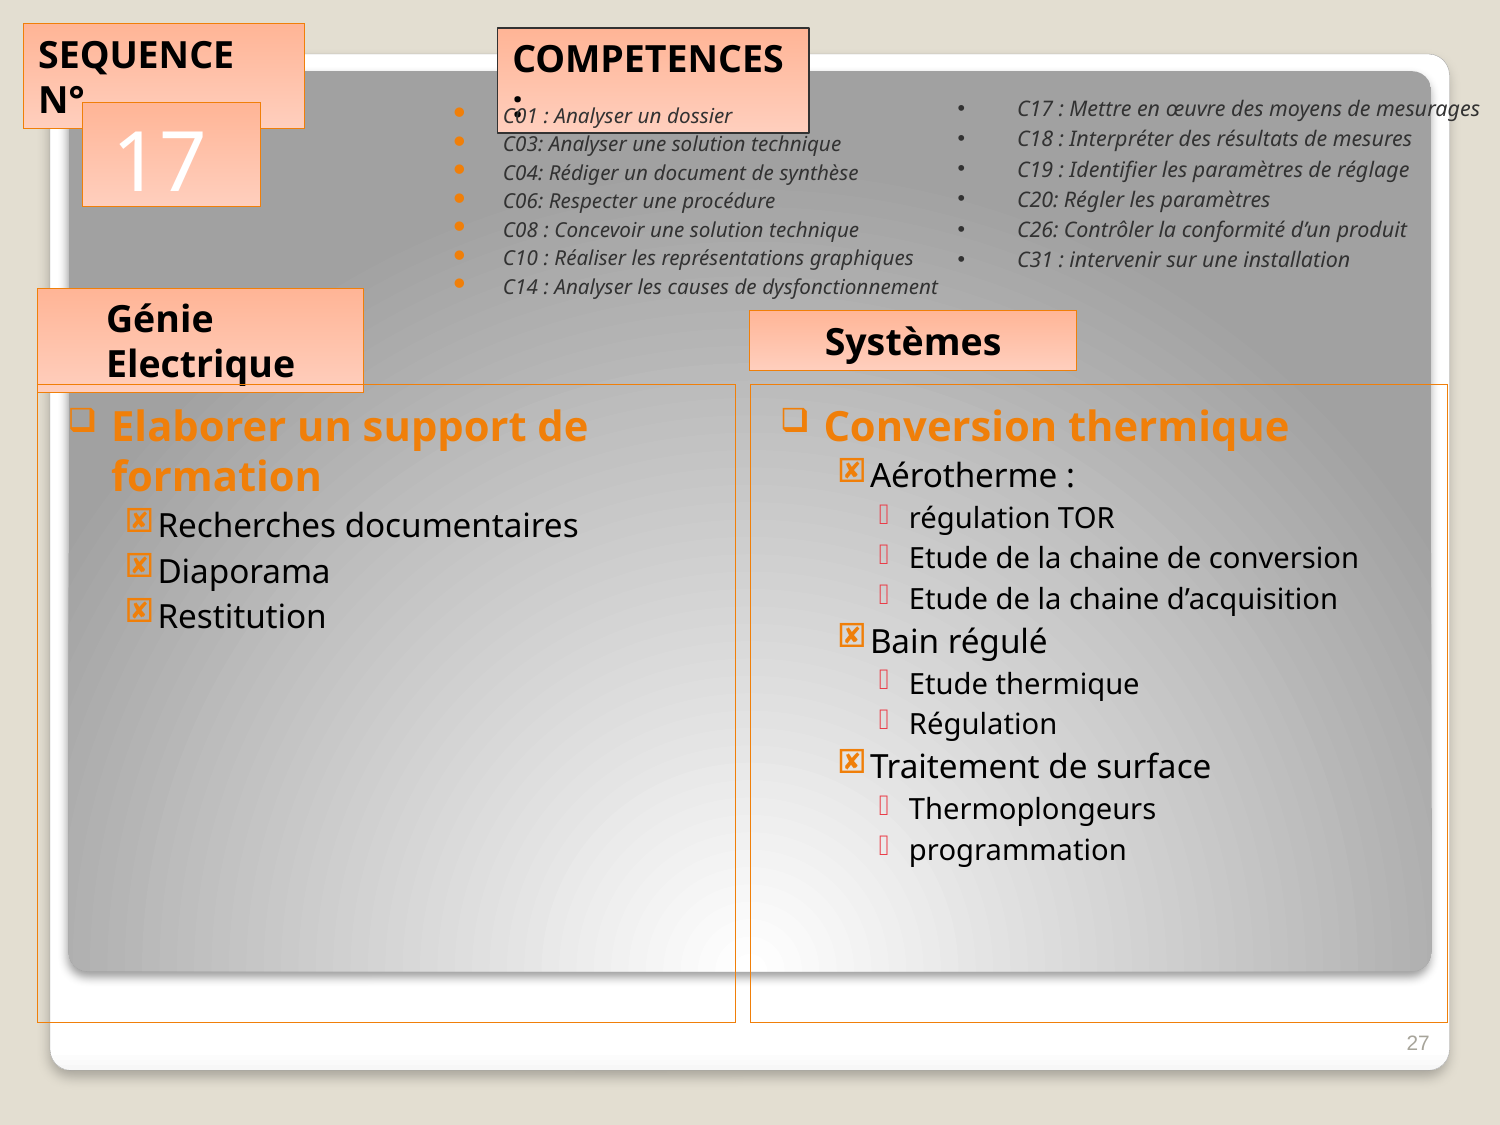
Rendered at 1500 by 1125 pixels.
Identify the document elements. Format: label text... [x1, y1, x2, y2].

list Elaborer un support de formation Recherches documentaires Diaporama Restitution [37, 384, 736, 1023]
text_box C17 : Mettre en œuvre des moyens de mesurages C18 : Interpréter des résultats de mesures C19 : Identifier les paramètres de réglage C20: Régler les paramètres C26: Contrôler la conformité d’un produit C31 : intervenir sur une installation [942, 87, 1500, 296]
slide_number 27 [1369, 1002, 1445, 1063]
list C01 : Analyser un dossier C03: Analyser une solution technique C04: Rédiger un document de synthèse C06: Respecter une procédure C08 : Concevoir une solution technique C10 : Réaliser les représentations graphiques C14 : Analyser les causes de dysfonctionnement [423, 87, 973, 311]
list Conversion thermique Aérotherme : régulation TOR Etude de la chaine de conversion Etude de la chaine d’acquisition Bain régulé Etude thermique Régulation Traitement de surface Thermoplongeurs programmation [750, 384, 1448, 1023]
list 17 [82, 102, 261, 207]
